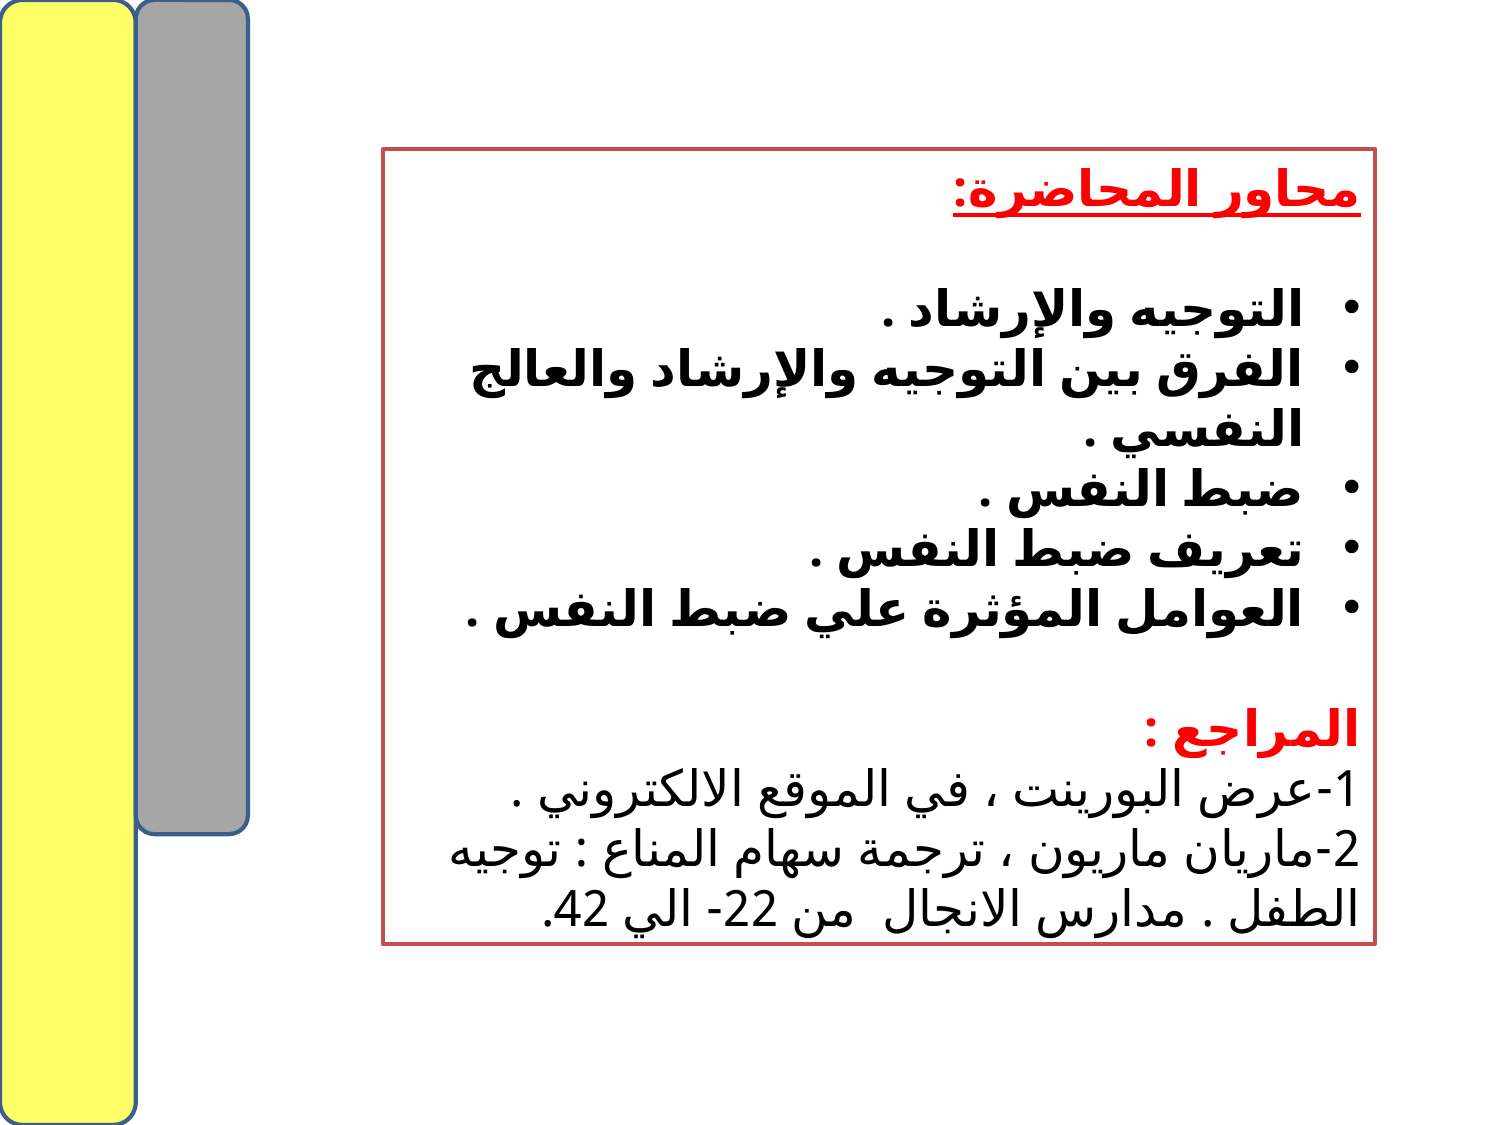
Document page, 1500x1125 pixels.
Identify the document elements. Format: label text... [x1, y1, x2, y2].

text_box [133, 0, 251, 837]
text_box محاور المحاضرة: التوجيه والإرشاد . الفرق بين التوجيه والإرشاد والعالج النفسي . ضبط النفس . تعريف ضبط النفس . العوامل المؤثرة علي ضبط النفس . المراجع : 1-عرض البورينت ، في الموقع الالكتروني . 2-ماريان ماريون ، ترجمة سهام المناع : توجيه الطفل . مدارس الانجال من 22- الي 42. [381, 147, 1377, 946]
text_box [0, 0, 138, 1125]
